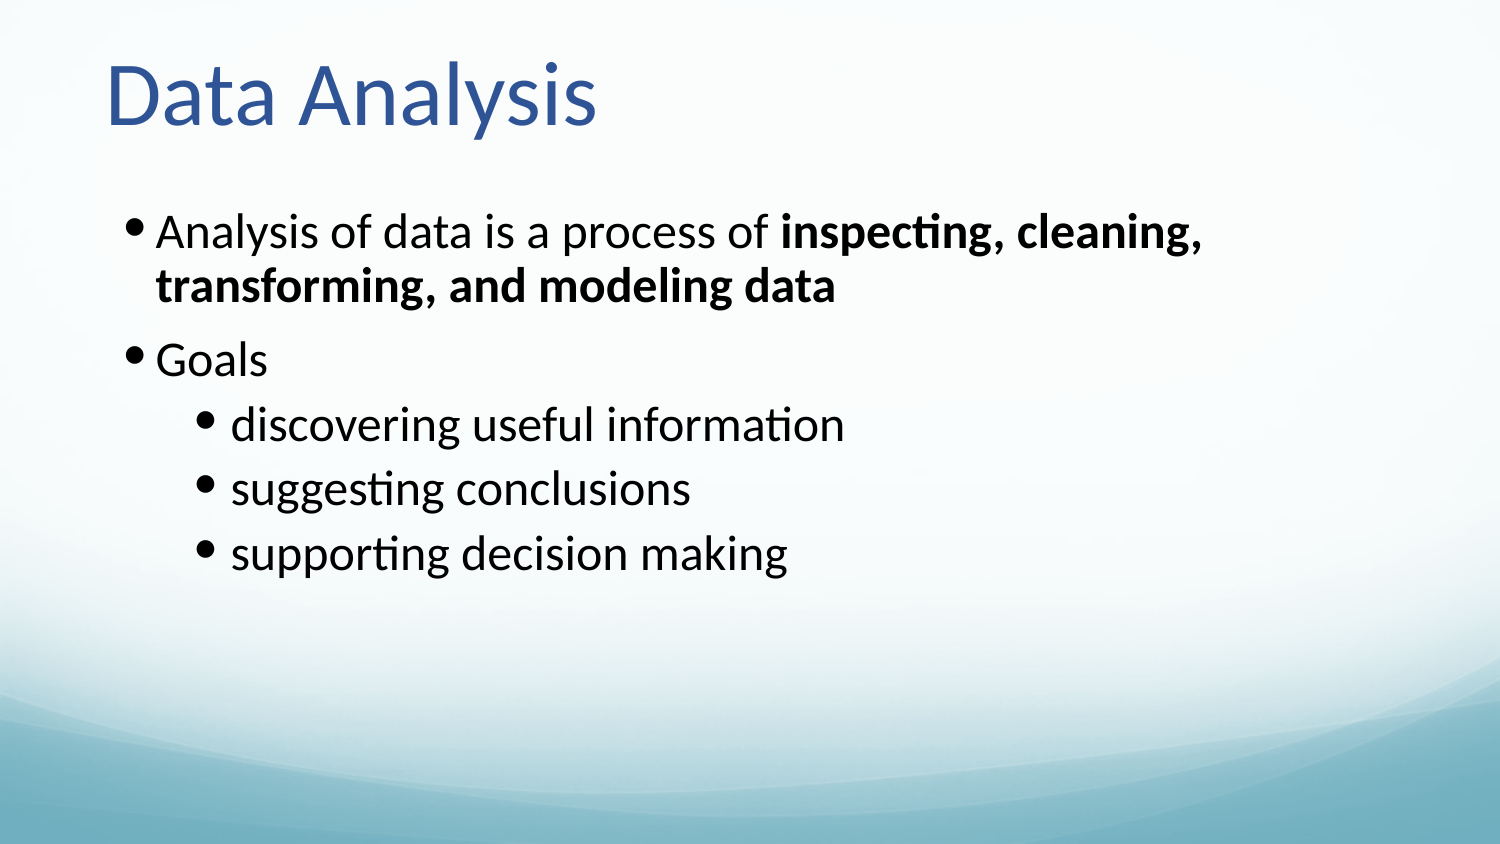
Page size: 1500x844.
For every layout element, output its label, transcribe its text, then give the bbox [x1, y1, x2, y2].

list Analysis of data is a process of inspecting, cleaning, transforming, and modeling data Goals discovering useful information suggesting conclusions supporting decision making [103, 197, 1397, 759]
title Data Analysis [90, 13, 1410, 178]
picture [0, 0, 1500, 844]
